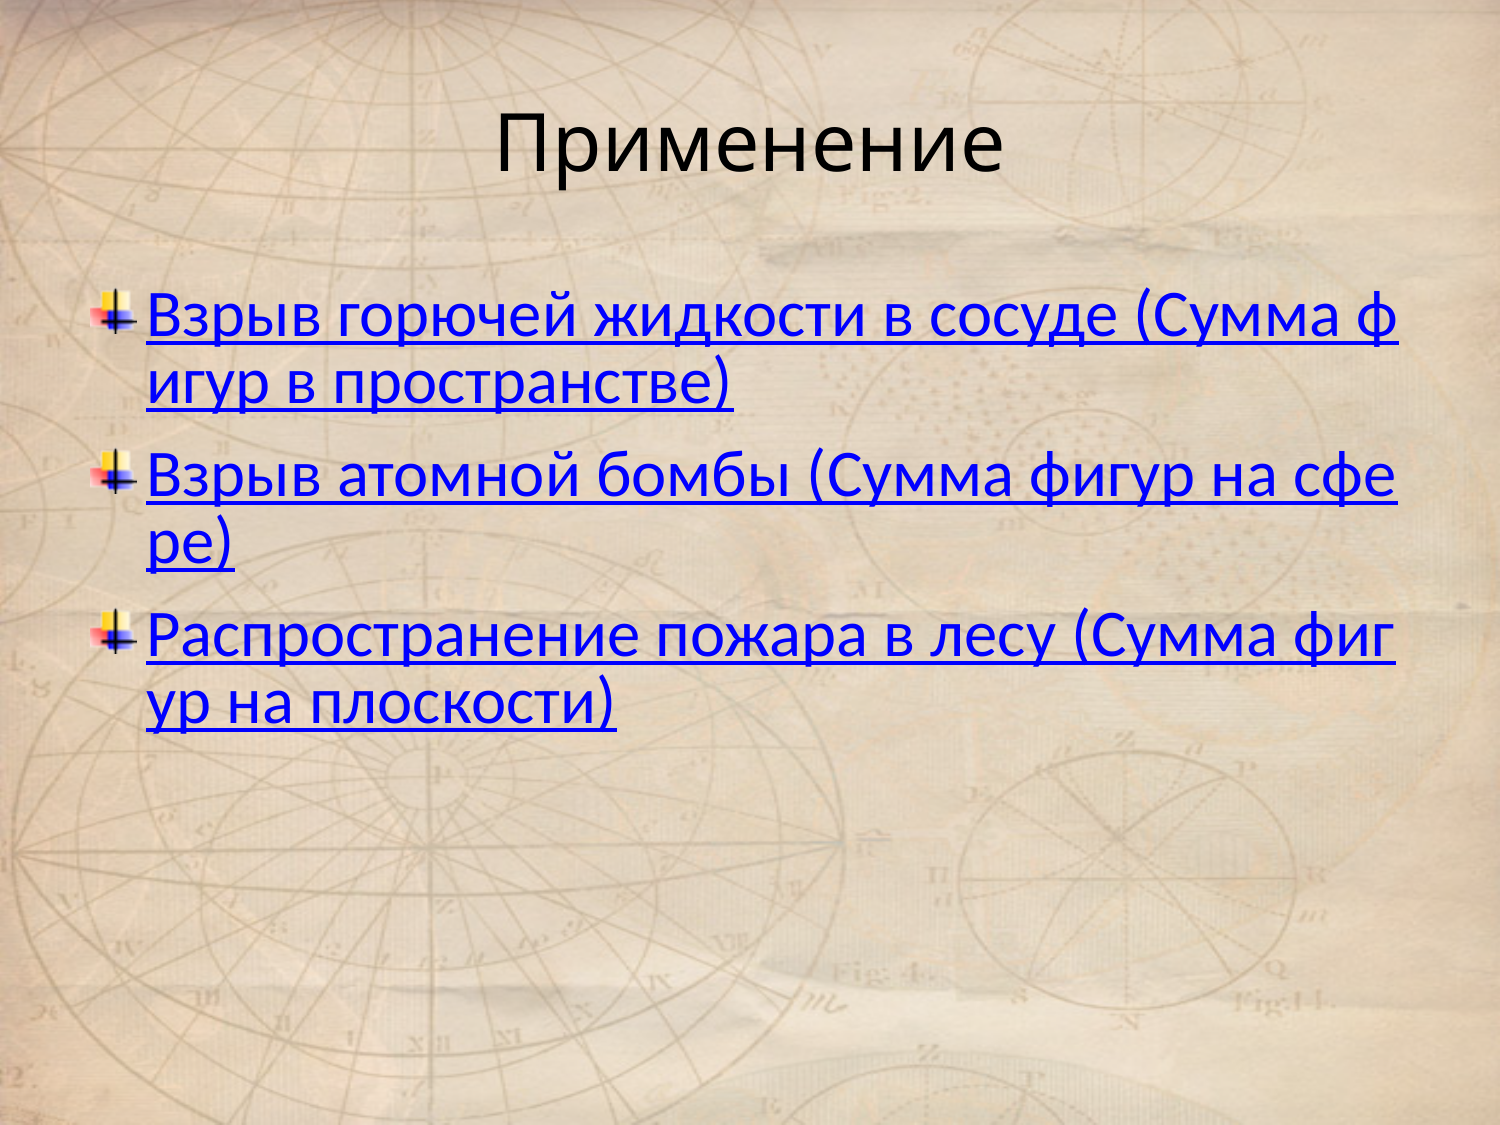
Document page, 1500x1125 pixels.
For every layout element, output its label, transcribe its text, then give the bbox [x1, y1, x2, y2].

list Взрыв горючей жидкости в сосуде (Сумма фигур в пространстве) Взрыв атомной бомбы (Сумма фигур на сфере) Распространение пожара в лесу (Сумма фигур на плоскости) [75, 262, 1425, 1005]
title Применение [472, 45, 1028, 233]
picture [90, 446, 137, 494]
picture [90, 606, 137, 654]
picture [90, 286, 137, 334]
